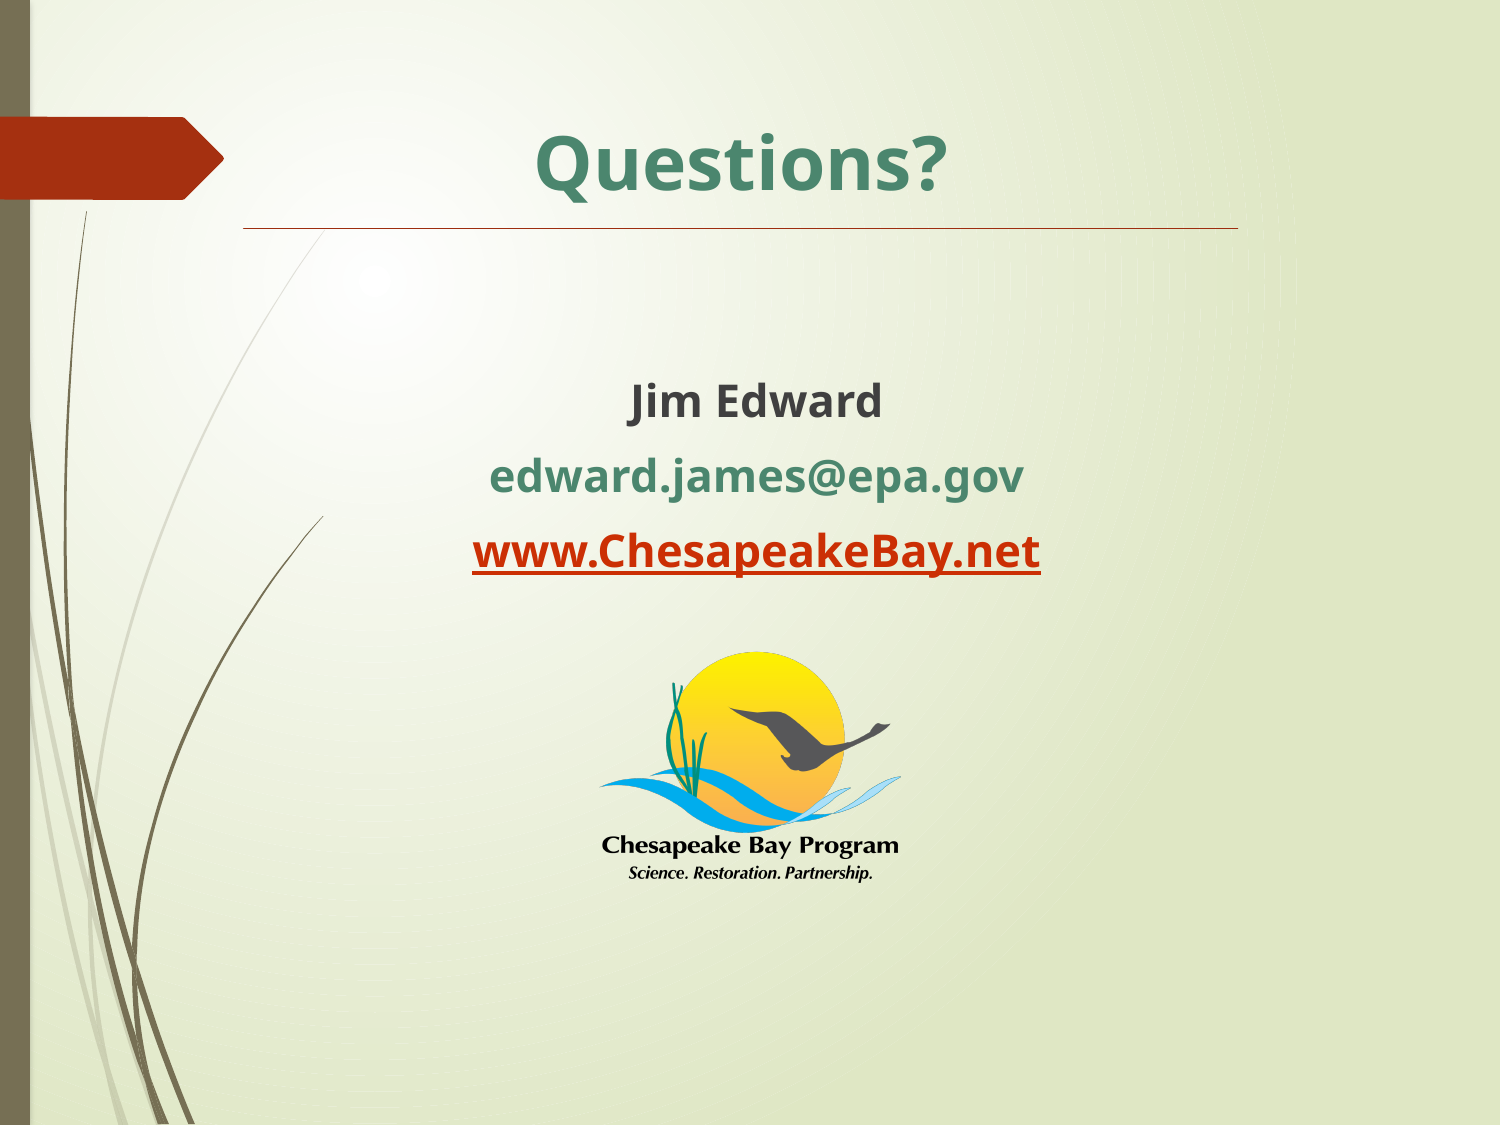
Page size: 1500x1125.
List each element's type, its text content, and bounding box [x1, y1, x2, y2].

title Questions? [234, 108, 1247, 225]
picture [599, 650, 901, 883]
list Jim Edward edward.james@epa.gov www.ChesapeakeBay.net [234, 365, 1266, 937]
